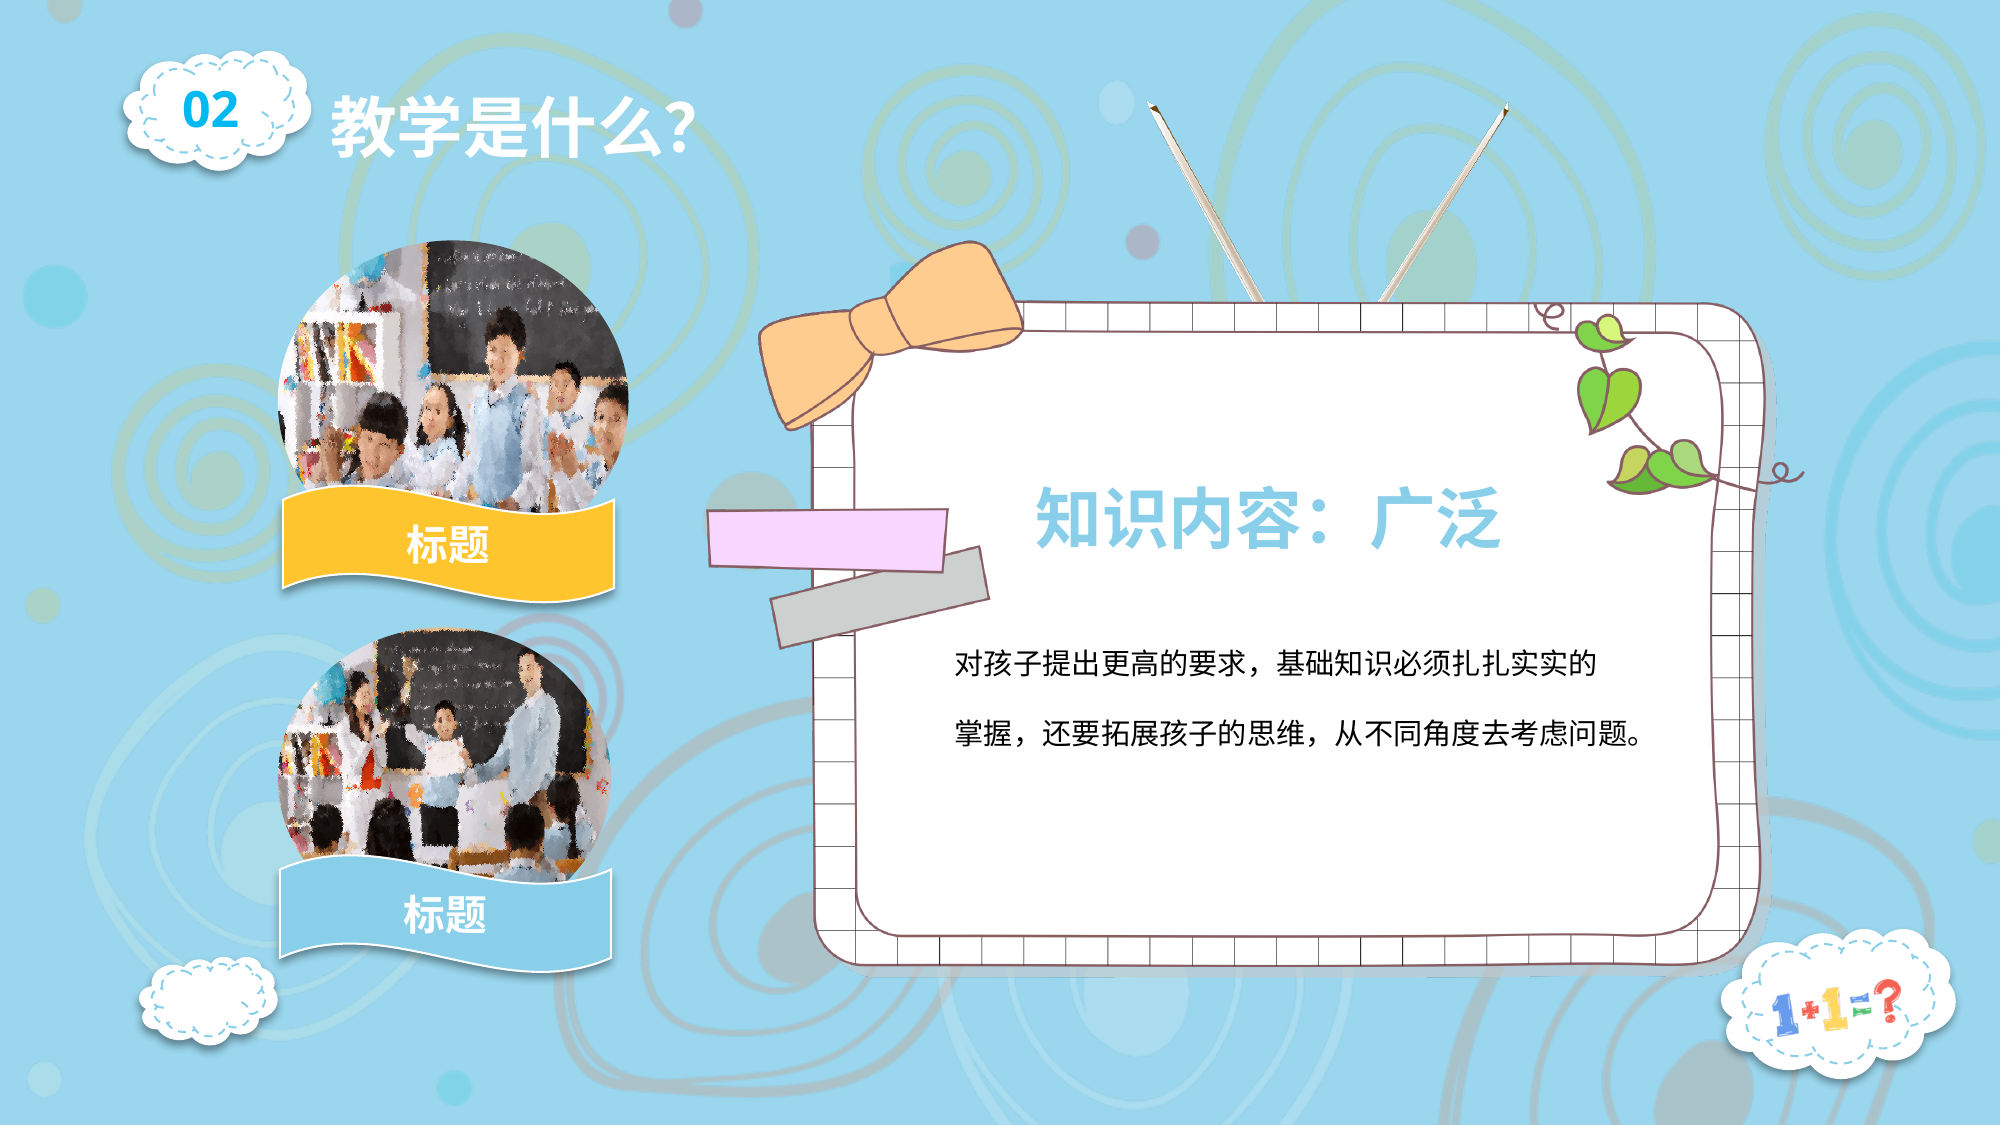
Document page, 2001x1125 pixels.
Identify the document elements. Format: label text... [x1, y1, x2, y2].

text_box 教学是什么？ [315, 78, 838, 174]
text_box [277, 240, 629, 603]
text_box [139, 956, 278, 1046]
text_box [1721, 928, 1956, 1079]
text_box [277, 627, 612, 973]
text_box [123, 50, 312, 171]
picture [706, 100, 1805, 978]
